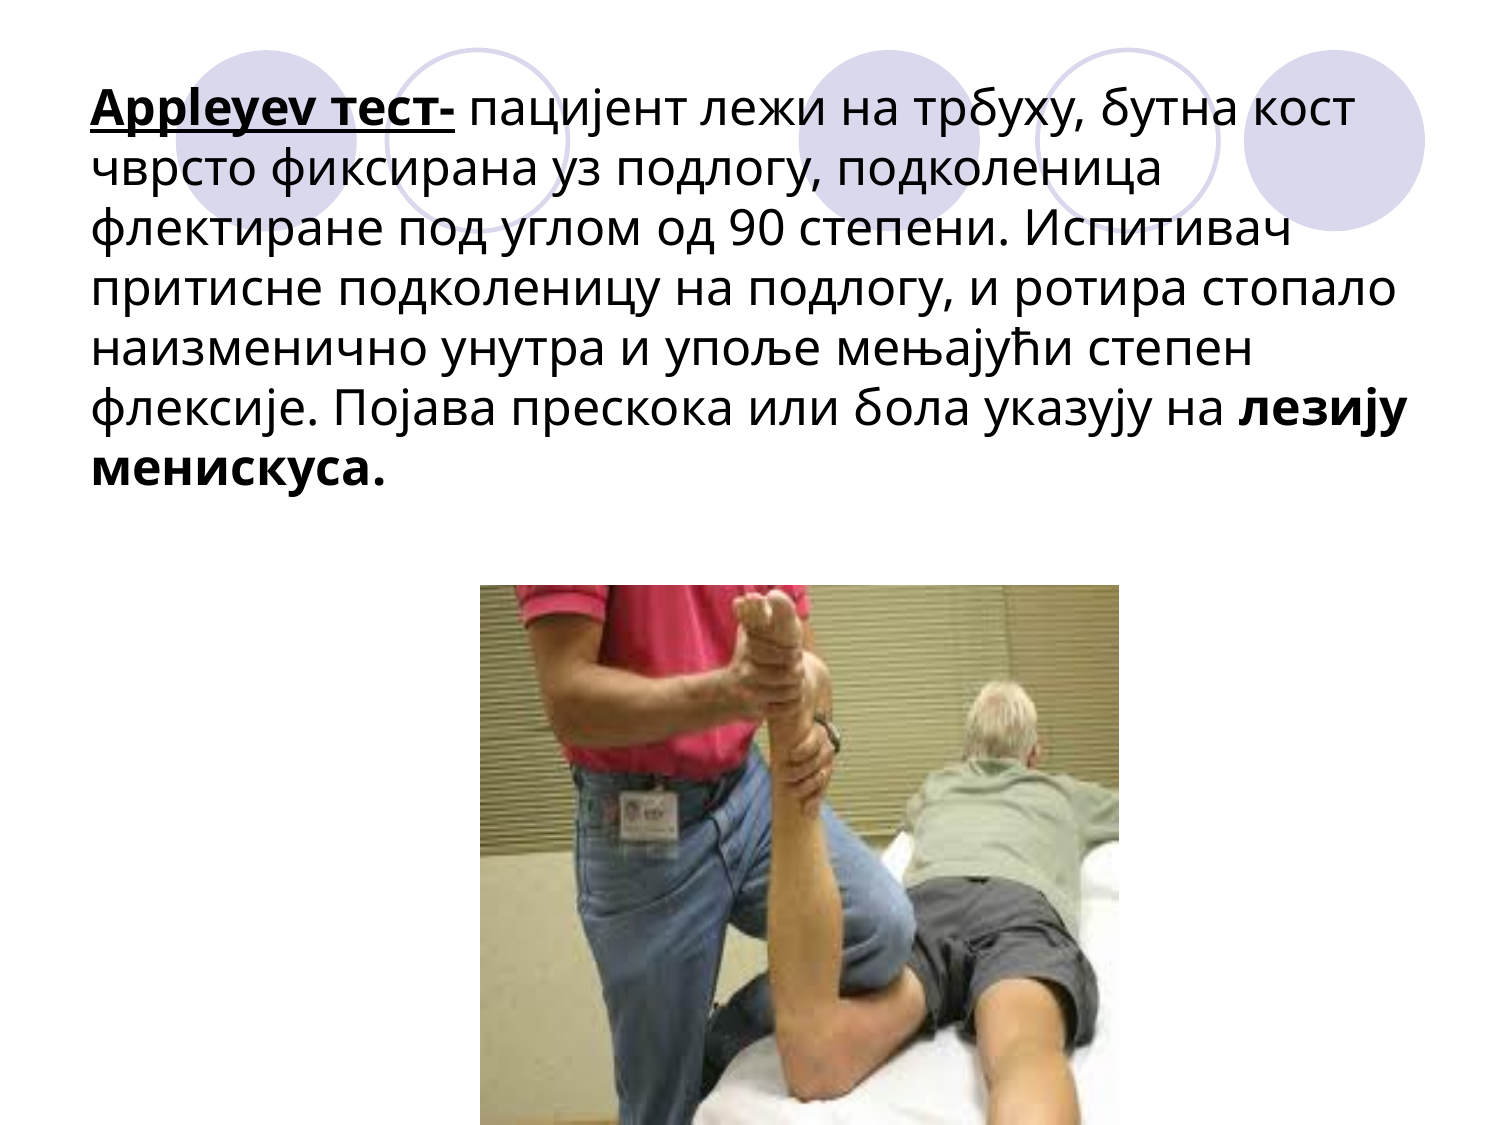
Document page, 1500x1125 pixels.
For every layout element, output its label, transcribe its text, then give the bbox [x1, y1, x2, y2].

picture [480, 585, 1119, 1125]
title Аppleyev тест- пацијент лежи на трбуху, бутна кост чврсто фиксирана уз подлогу, подколеница флектиране под углом од 90 степени. Испитивач притисне подколеницу на подлогу, и ротира стопало наизменично унутра и упоље мењајући степен флексије. Појава прескока или бола указују на лезију менискуса. [75, 89, 1425, 481]
